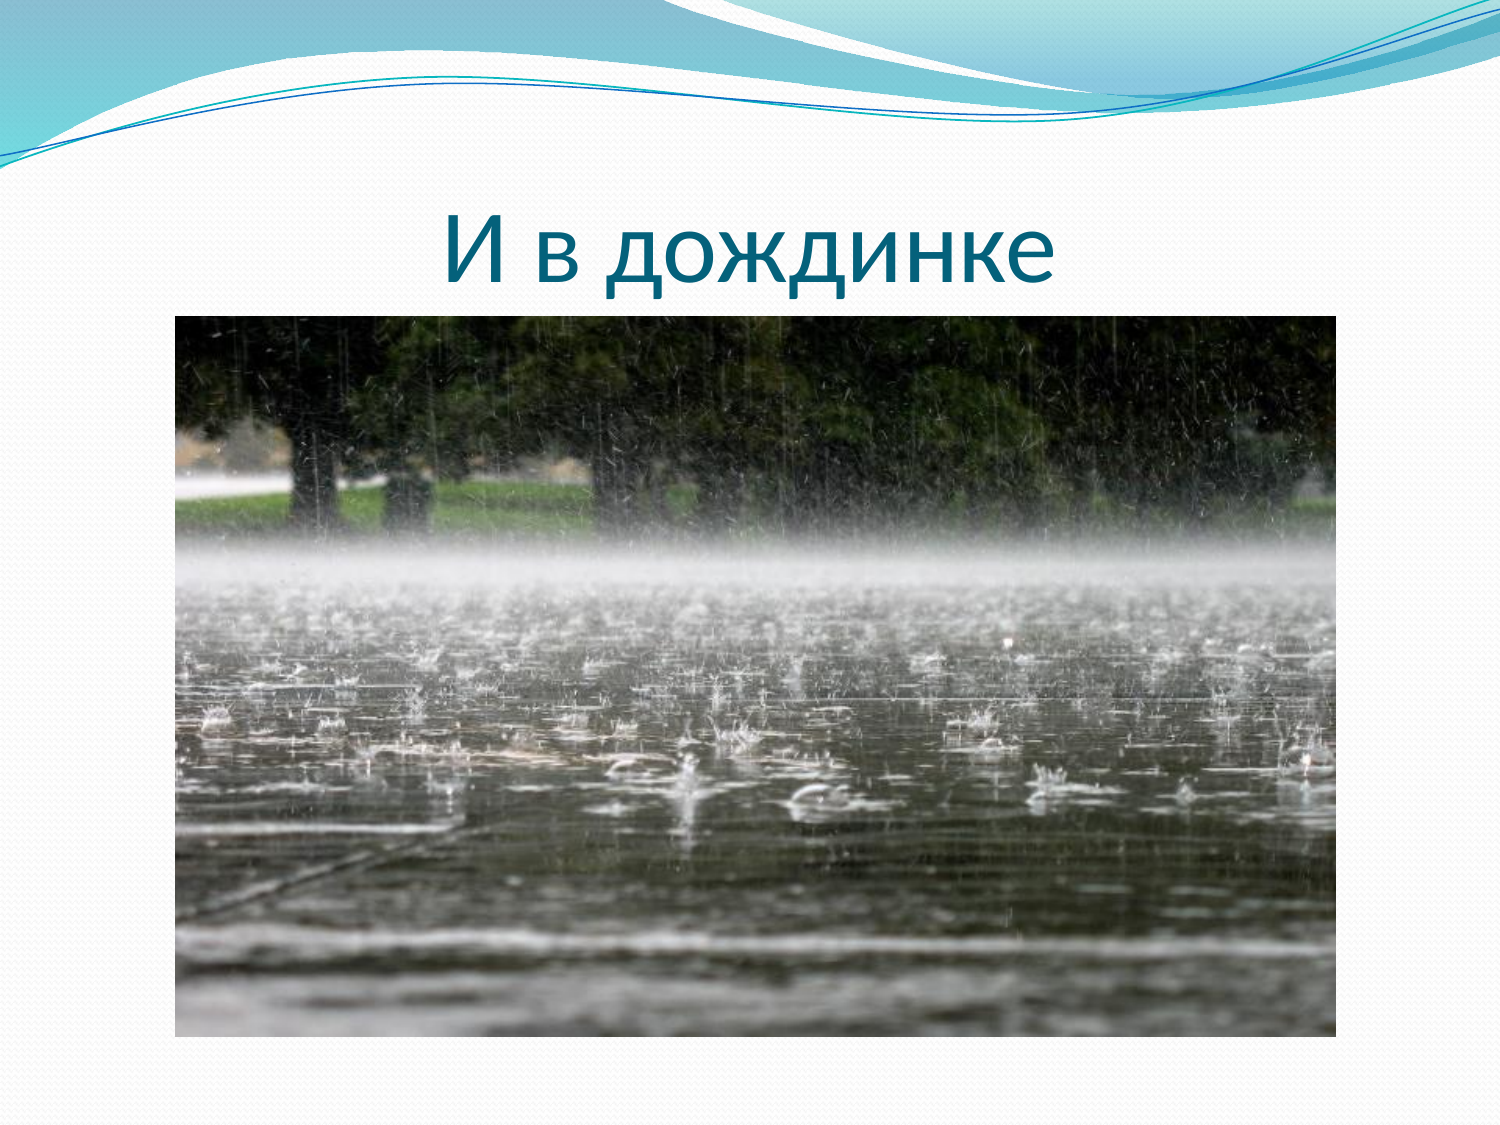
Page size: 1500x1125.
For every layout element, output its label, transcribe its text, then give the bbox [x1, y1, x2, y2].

title И в дождинке [75, 115, 1425, 303]
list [175, 316, 1336, 1037]
